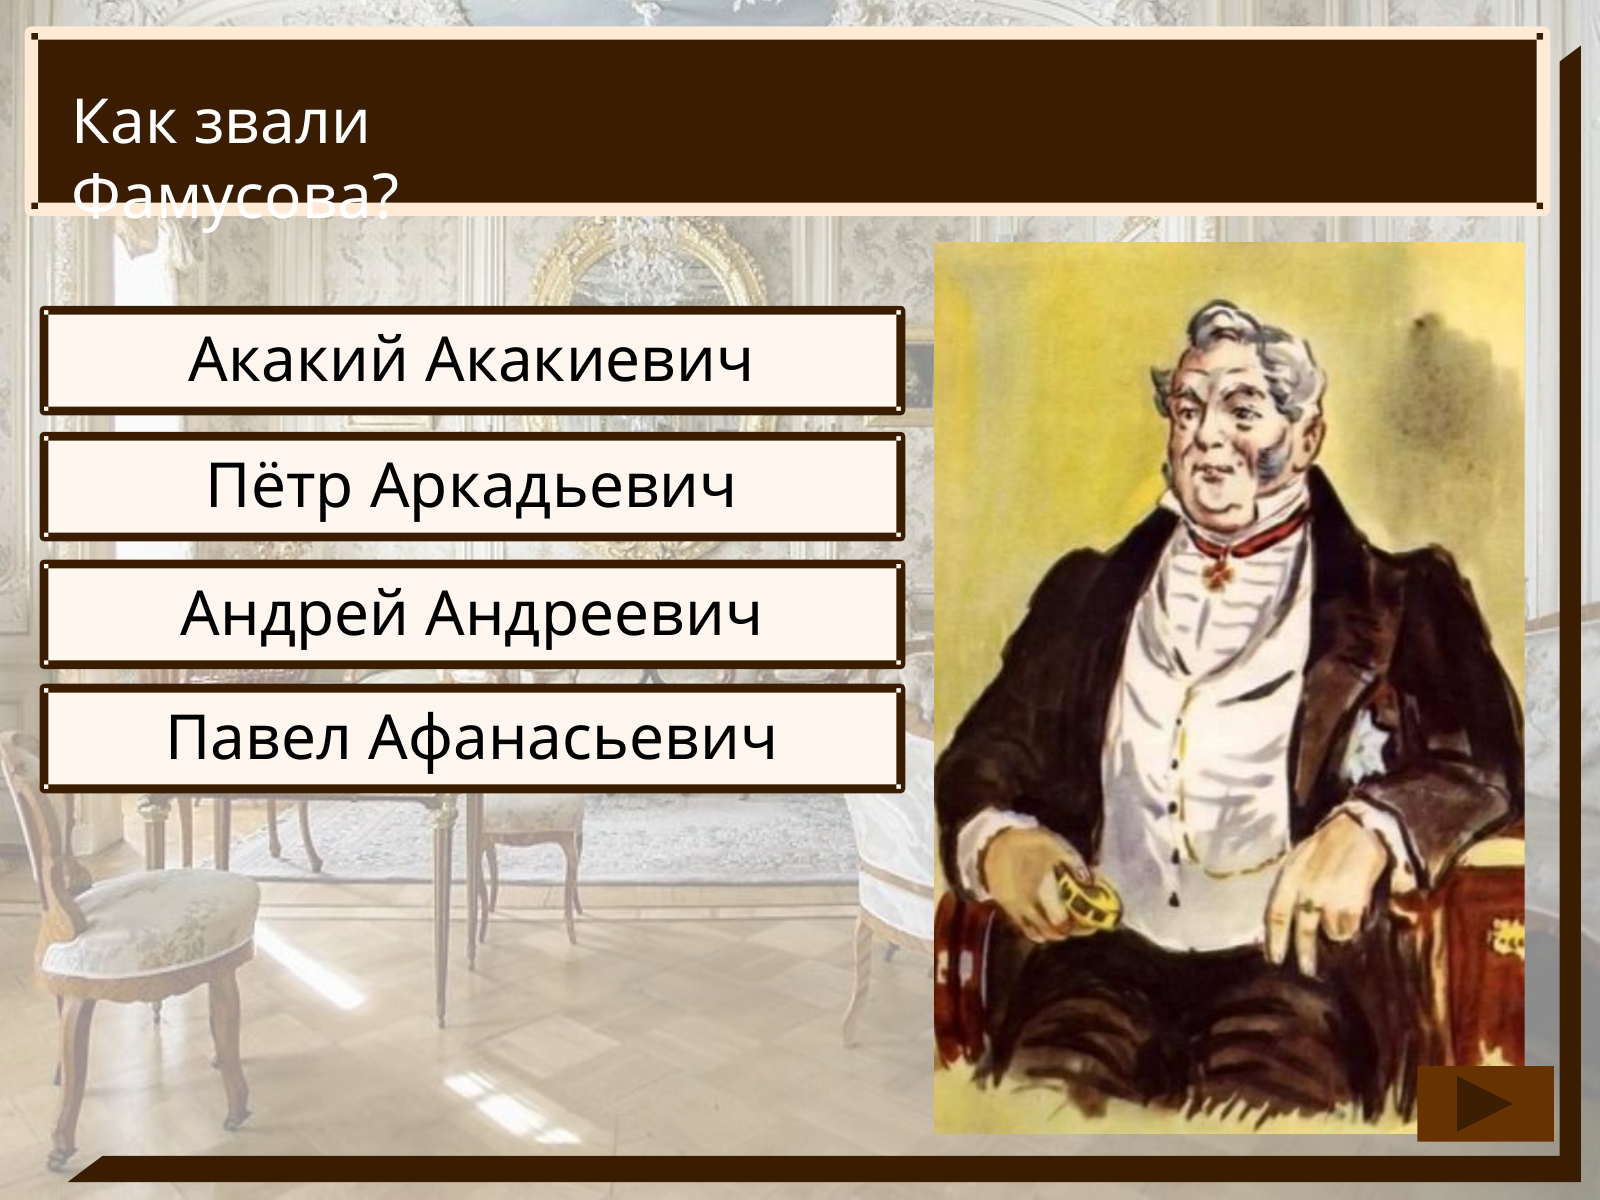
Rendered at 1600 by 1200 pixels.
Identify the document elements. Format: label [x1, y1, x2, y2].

text_box [39, 559, 906, 670]
text_box [39, 305, 906, 416]
text_box [39, 431, 906, 542]
text_box [39, 683, 906, 794]
text_box [0, 0, 1600, 1200]
text_box [24, 26, 1551, 217]
text_box [67, 45, 1581, 1183]
text_box [1417, 1065, 1555, 1142]
